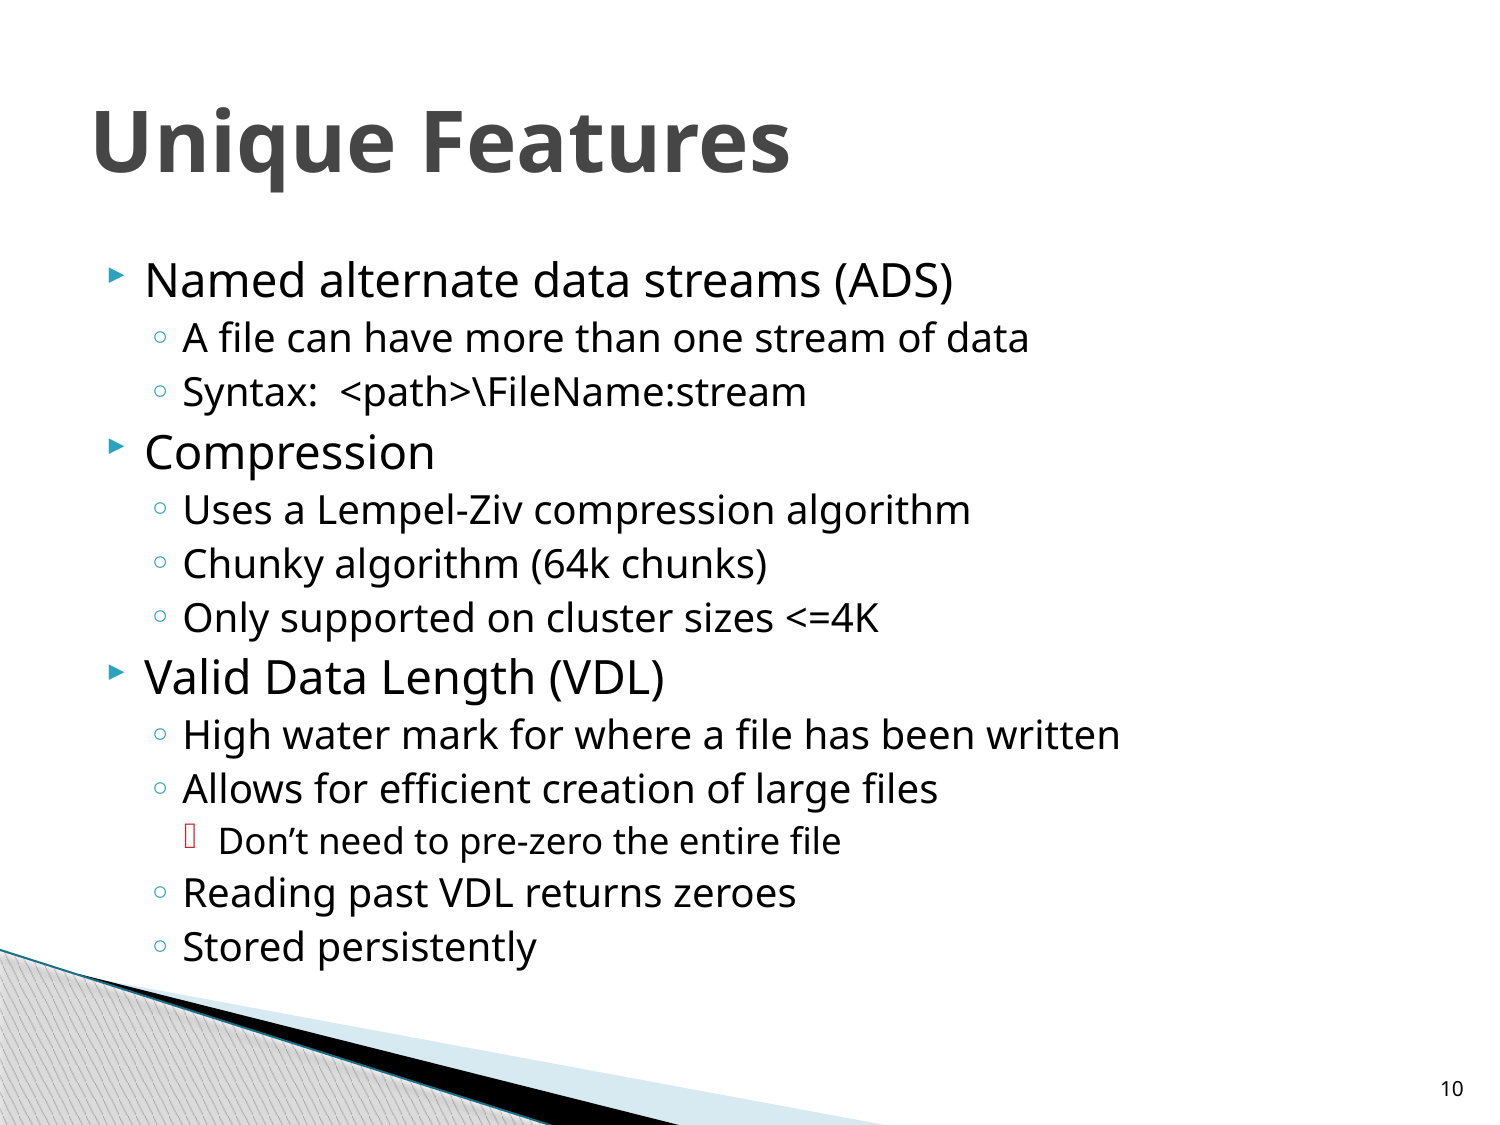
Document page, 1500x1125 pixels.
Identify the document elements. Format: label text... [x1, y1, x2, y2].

list Named alternate data streams (ADS) A file can have more than one stream of data Syntax: <path>\FileName:stream Compression Uses a Lempel-Ziv compression algorithm Chunky algorithm (64k chunks) Only supported on cluster sizes <=4K Valid Data Length (VDL) High water mark for where a file has been written Allows for efficient creation of large files Don’t need to pre-zero the entire file Reading past VDL returns zeroes Stored persistently [75, 243, 1425, 986]
title Unique Features [75, 45, 1425, 233]
slide_number 10 [1418, 1051, 1479, 1112]
